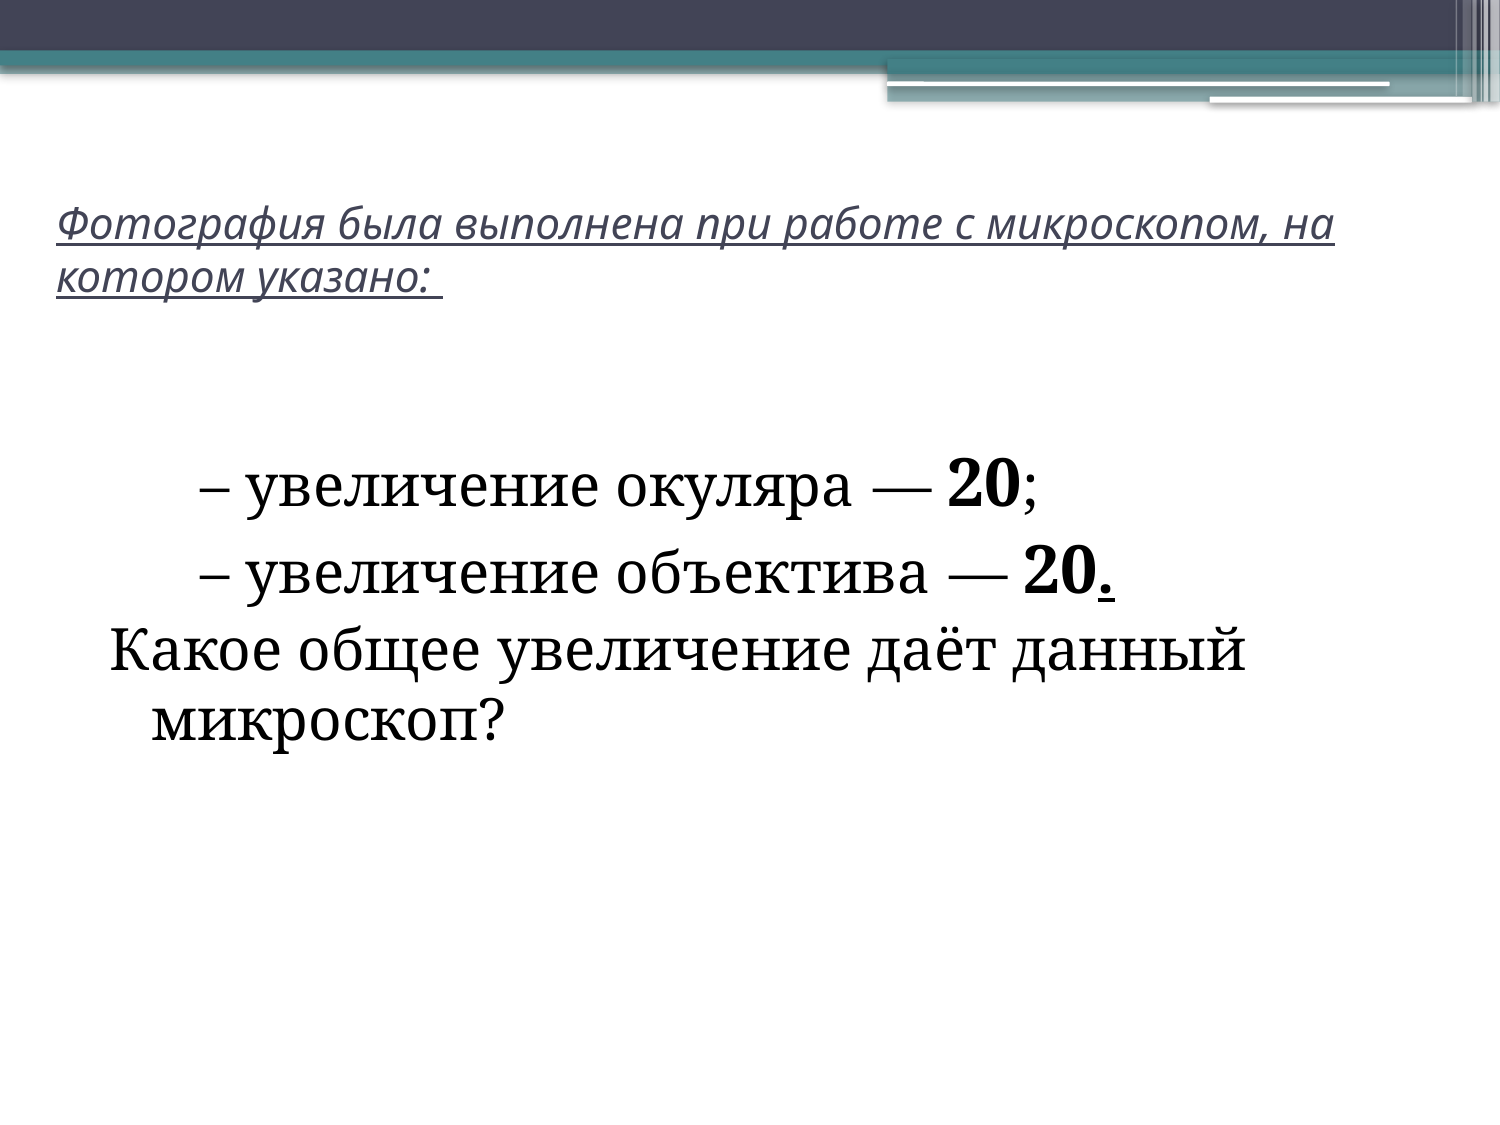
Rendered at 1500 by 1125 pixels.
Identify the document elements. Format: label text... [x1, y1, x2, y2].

title Фотография была выполнена при работе с микроскопом, на котором указано: [41, 187, 1471, 363]
list – увеличение окуляра — 20; – увеличение объектива — 20. Какое общее увеличение даёт данный микроскоп? [76, 432, 1427, 1125]
